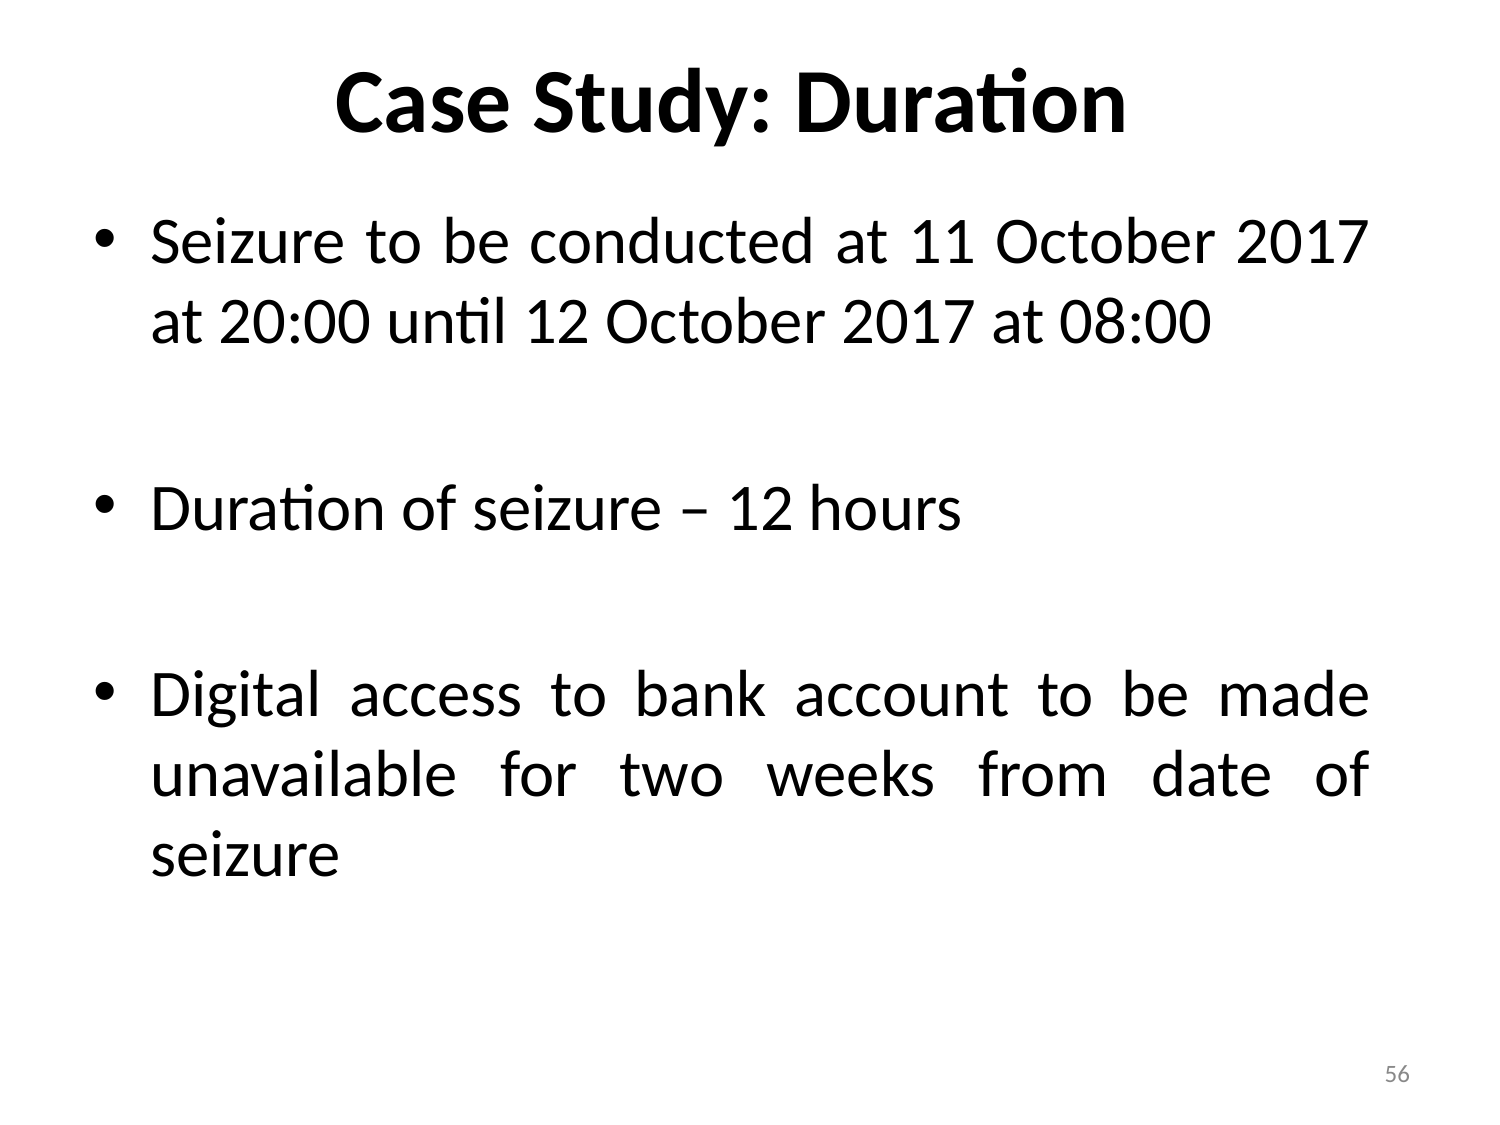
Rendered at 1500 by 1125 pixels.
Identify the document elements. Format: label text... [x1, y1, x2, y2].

title Case Study: Duration [57, 2, 1408, 190]
slide_number 56 [1074, 1042, 1425, 1103]
text_box Seizure to be conducted at 11 October 2017 at 20:00 until 12 October 2017 at 08:00 Duration of seizure – 12 hours Digital access to bank account to be made unavailable for two weeks from date of seizure [78, 189, 1387, 961]
